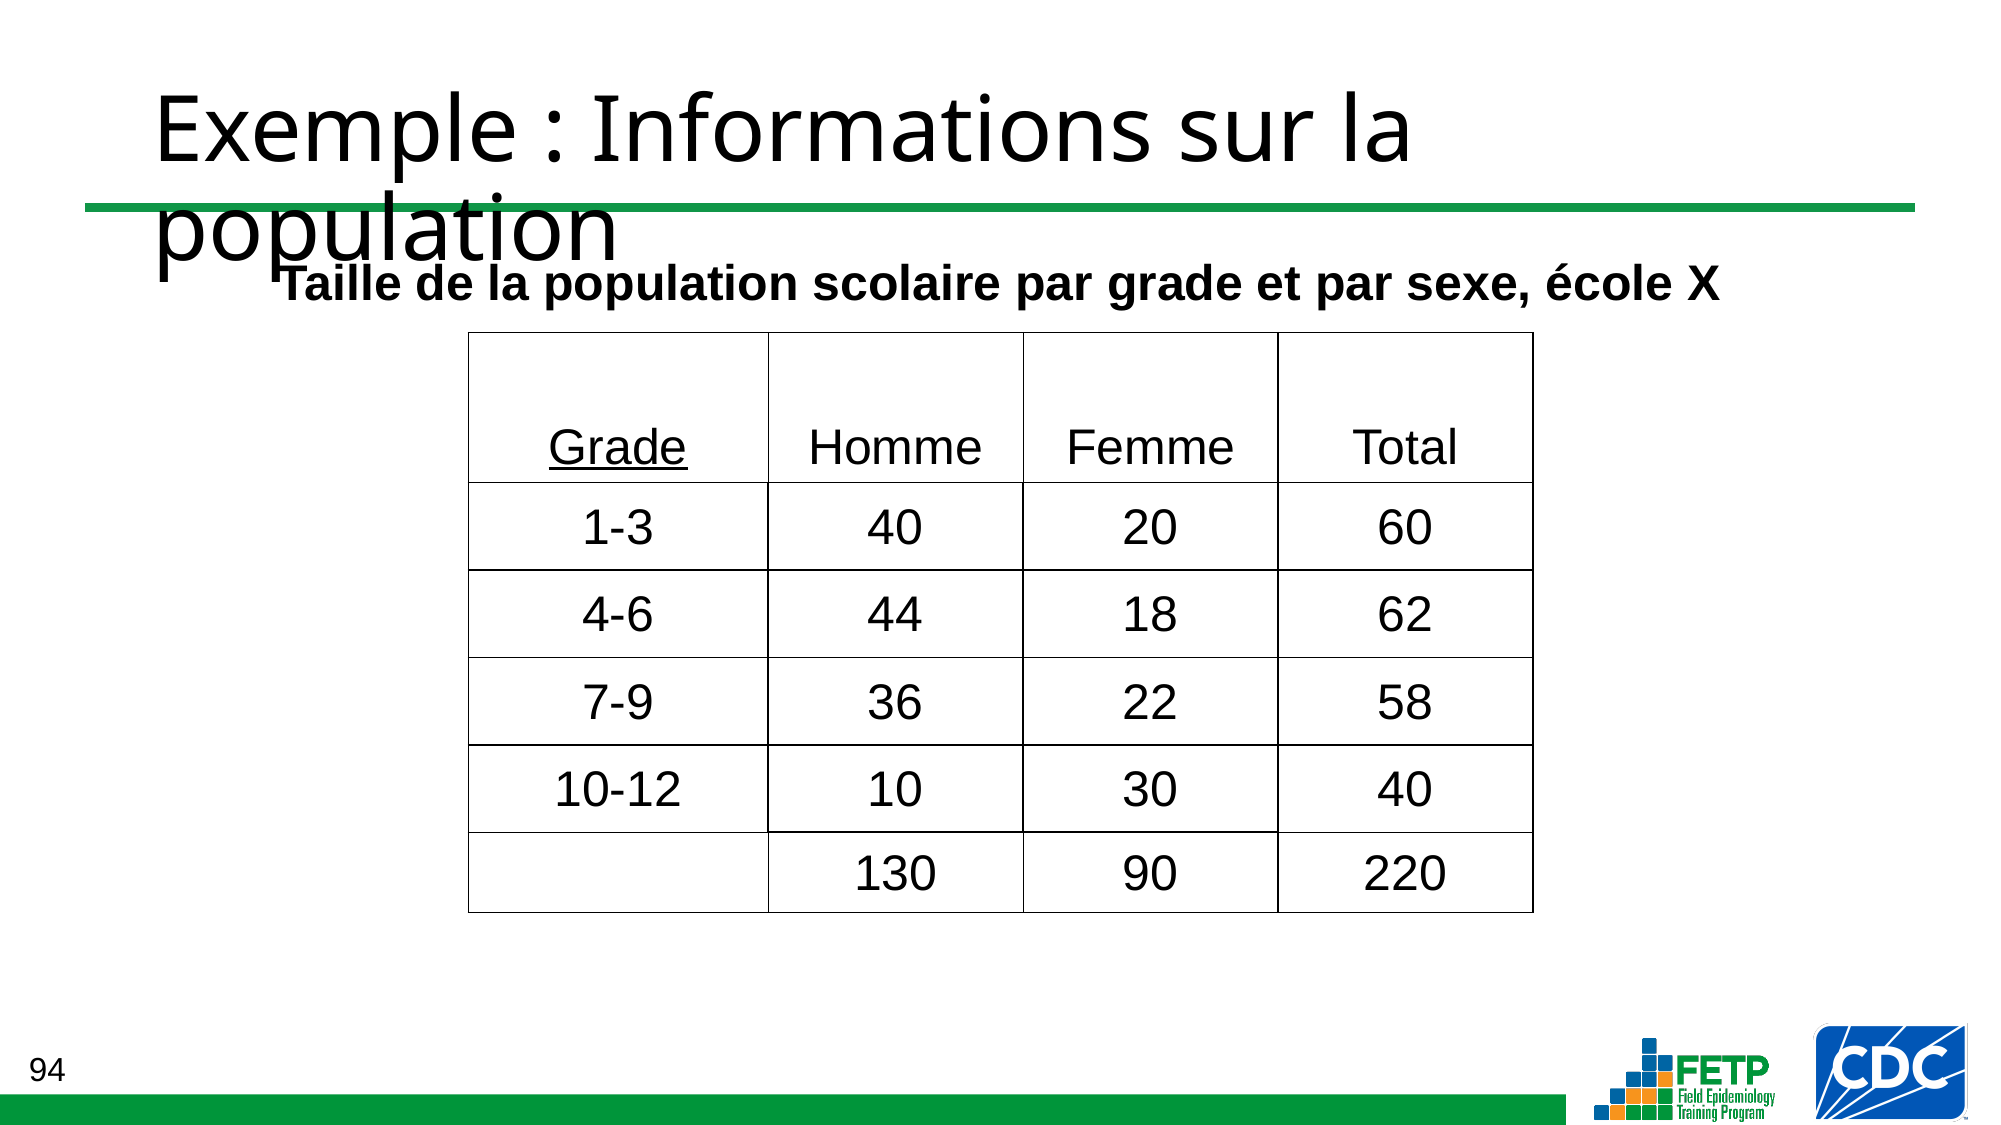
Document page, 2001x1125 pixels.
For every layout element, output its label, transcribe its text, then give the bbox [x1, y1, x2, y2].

table_cell 130 [769, 833, 1023, 912]
table_cell [469, 833, 768, 912]
title Exemple : Informations sur la population [137, 75, 1863, 207]
table_header Femme [1024, 333, 1277, 482]
table_cell 10 [769, 746, 1022, 831]
table_cell 30 [1024, 746, 1277, 831]
table_header Total [1279, 333, 1532, 482]
table_cell 40 [1279, 746, 1532, 832]
table_cell 22 [1024, 658, 1277, 744]
table_cell 60 [1279, 483, 1532, 569]
table_cell 18 [1024, 571, 1277, 657]
table_cell 90 [1024, 833, 1277, 912]
table_cell 220 [1279, 833, 1532, 912]
table_cell 40 [769, 483, 1022, 569]
picture [1813, 1023, 1968, 1122]
table_cell 20 [1024, 483, 1277, 569]
list Taille de la population scolaire par grade et par sexe, école X [137, 242, 1863, 1004]
picture [1594, 1038, 1775, 1122]
table_cell 4-6 [469, 571, 767, 657]
table_cell 44 [769, 571, 1022, 657]
table_cell 36 [769, 658, 1022, 744]
table_cell 1-3 [469, 483, 767, 569]
table_cell 10-12 [469, 746, 767, 832]
table_cell 58 [1279, 658, 1532, 744]
table_header Homme [769, 333, 1023, 482]
table_header Grade [469, 333, 768, 482]
table_cell 7-9 [469, 658, 767, 744]
table_cell 62 [1279, 571, 1532, 657]
